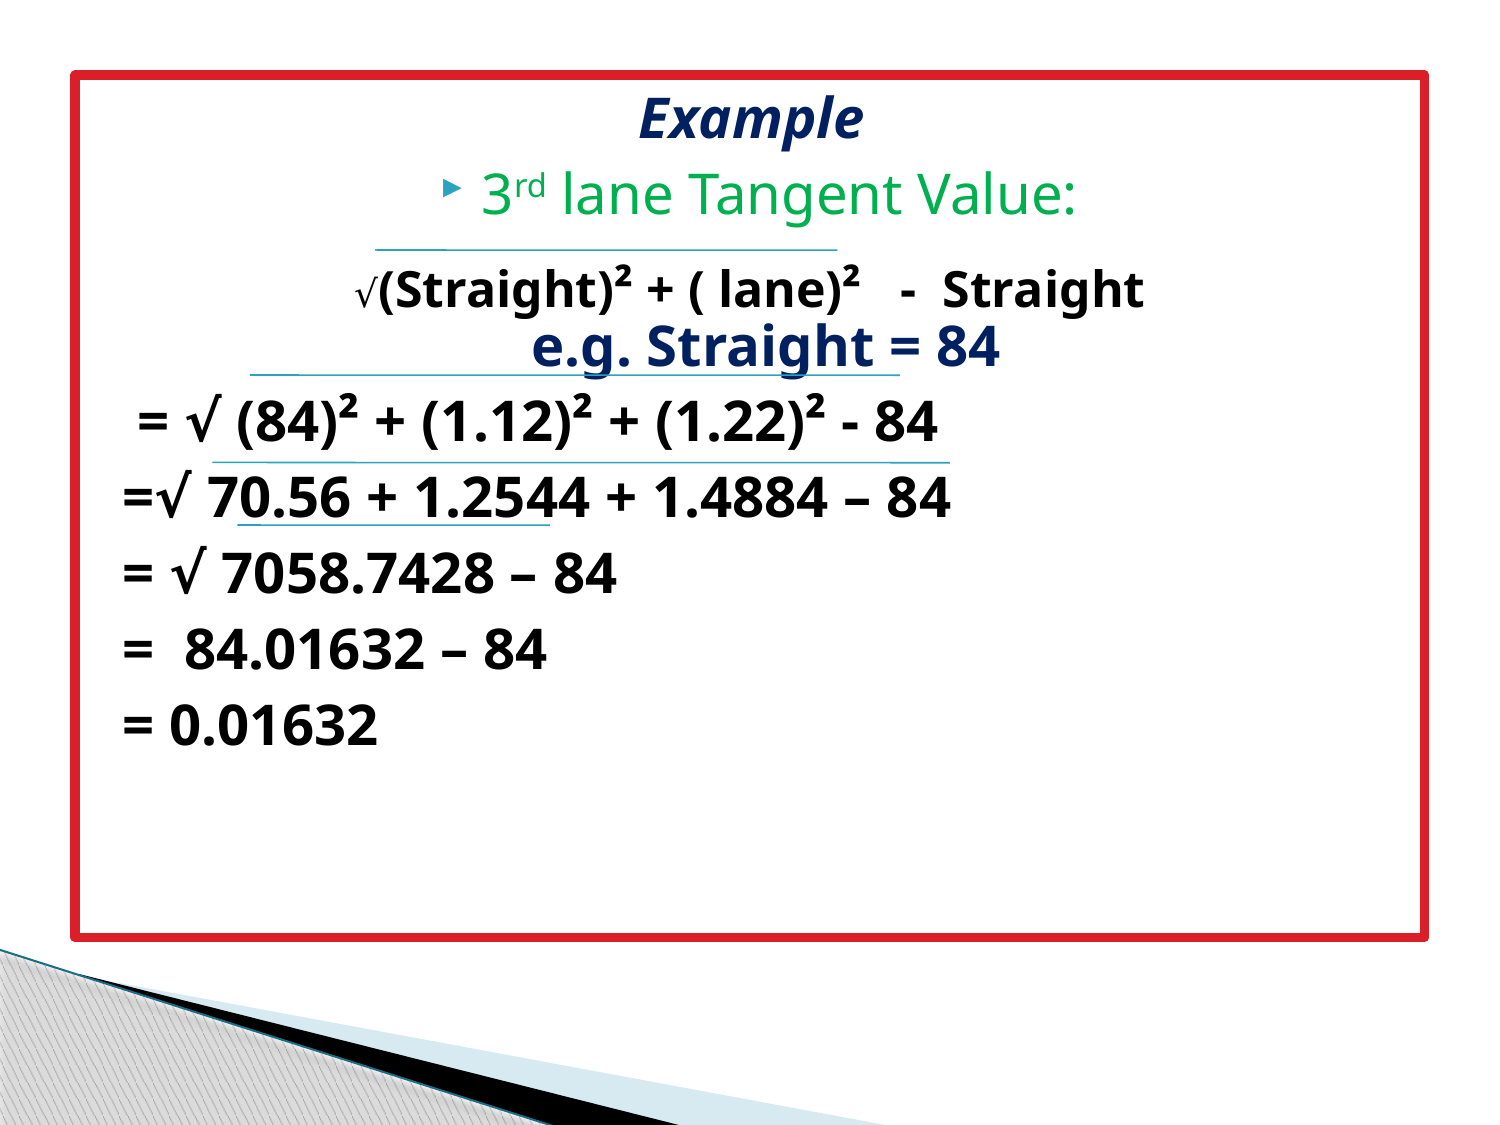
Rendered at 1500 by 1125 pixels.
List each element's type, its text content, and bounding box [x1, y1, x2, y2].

text_box √(Straight)² + ( lane)² - Straight [174, 249, 1325, 325]
list Example 3rd lane Tangent Value: e.g. Straight = 84 = √ (84)² + (1.12)² + (1.22)² - 84 =√ 70.56 + 1.2544 + 1.4884 – 84 = √ 7058.7428 – 84 = 84.01632 – 84 = 0.01632 [70, 70, 1429, 942]
